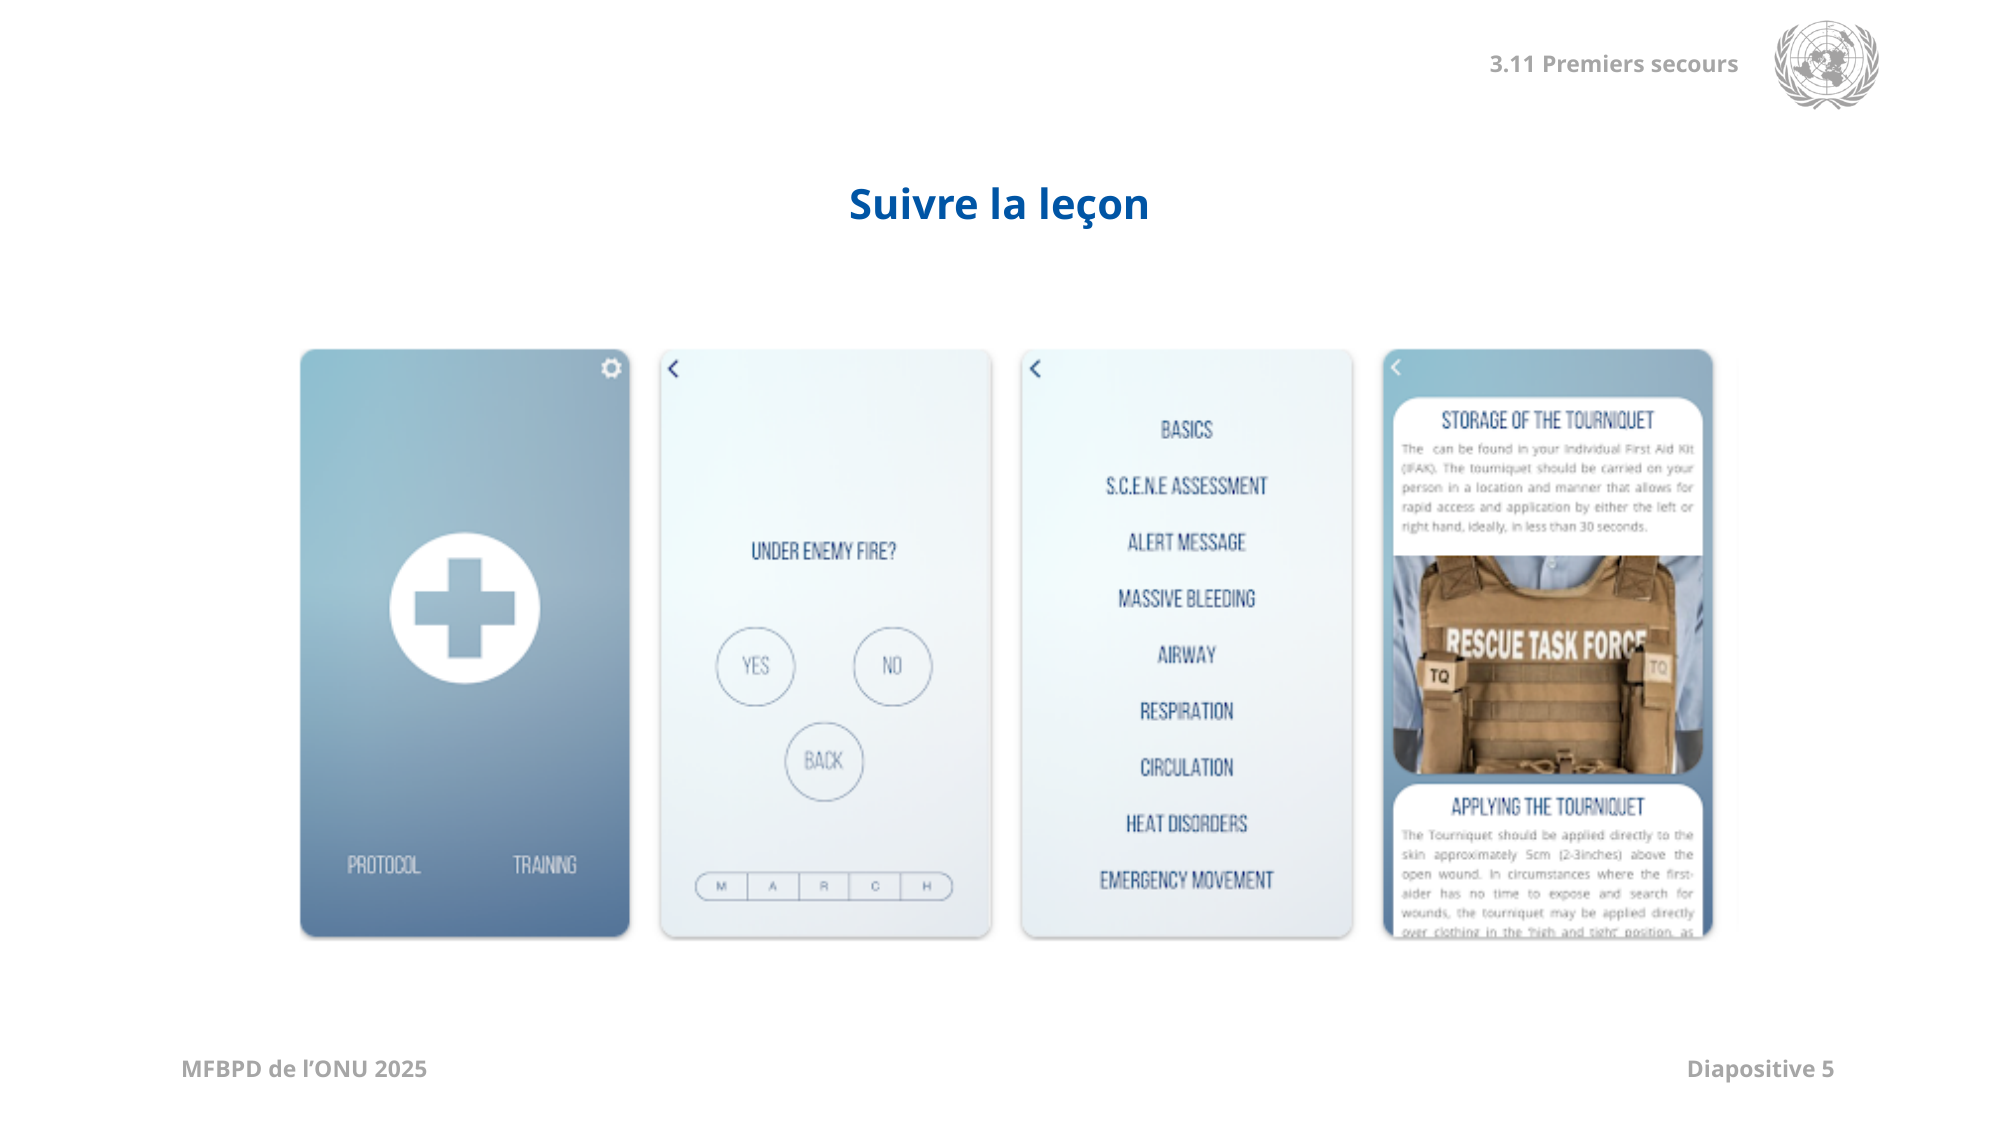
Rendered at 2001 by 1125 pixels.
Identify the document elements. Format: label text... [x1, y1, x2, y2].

table_header Suivre la leçon [262, 167, 1738, 240]
picture [261, 304, 1739, 979]
